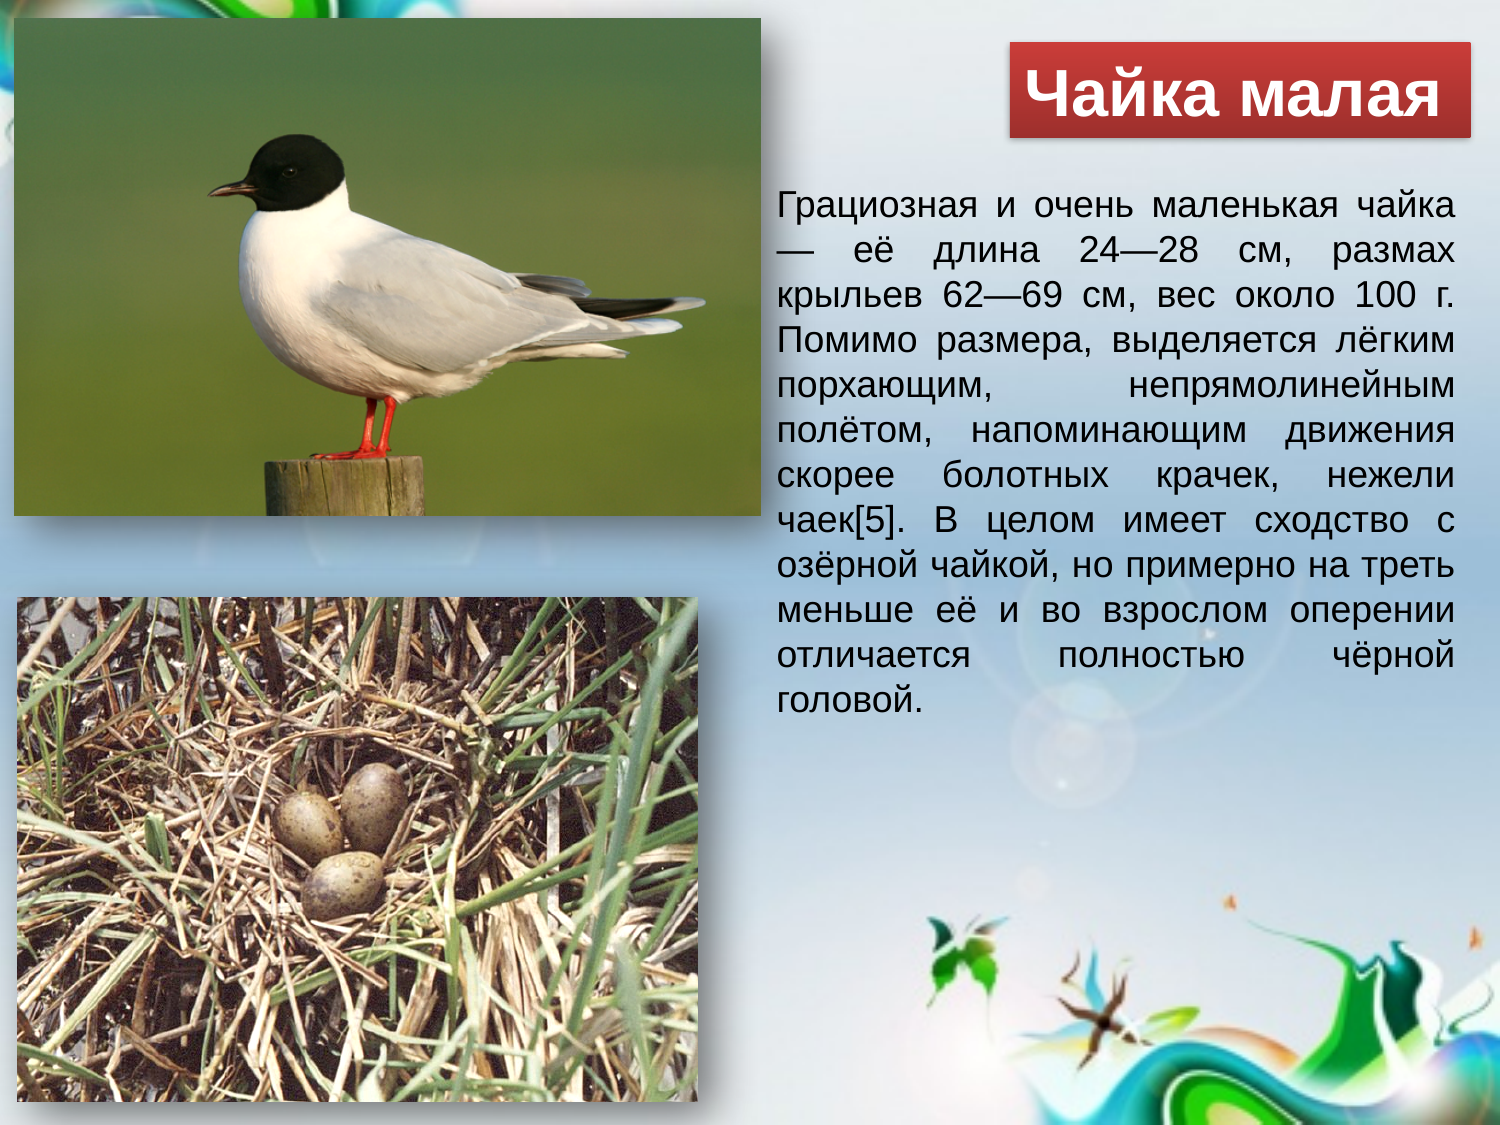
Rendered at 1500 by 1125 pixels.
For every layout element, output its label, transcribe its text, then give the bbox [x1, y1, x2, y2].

text_box Чайка малая [1009, 42, 1471, 138]
text_box Грациозная и очень маленькая чайка — её длина 24—28 см, размах крыльев 62—69 см, вес около 100 г. Помимо размера, выделяется лёгким порхающим, непрямолинейным полётом, напоминающим движения скорее болотных крачек, нежели чаек[5]. В целом имеет сходство с озёрной чайкой, но примерно на треть меньше её и во взрослом оперении отличается полностью чёрной головой. [761, 172, 1471, 773]
picture [0, 0, 1500, 1125]
